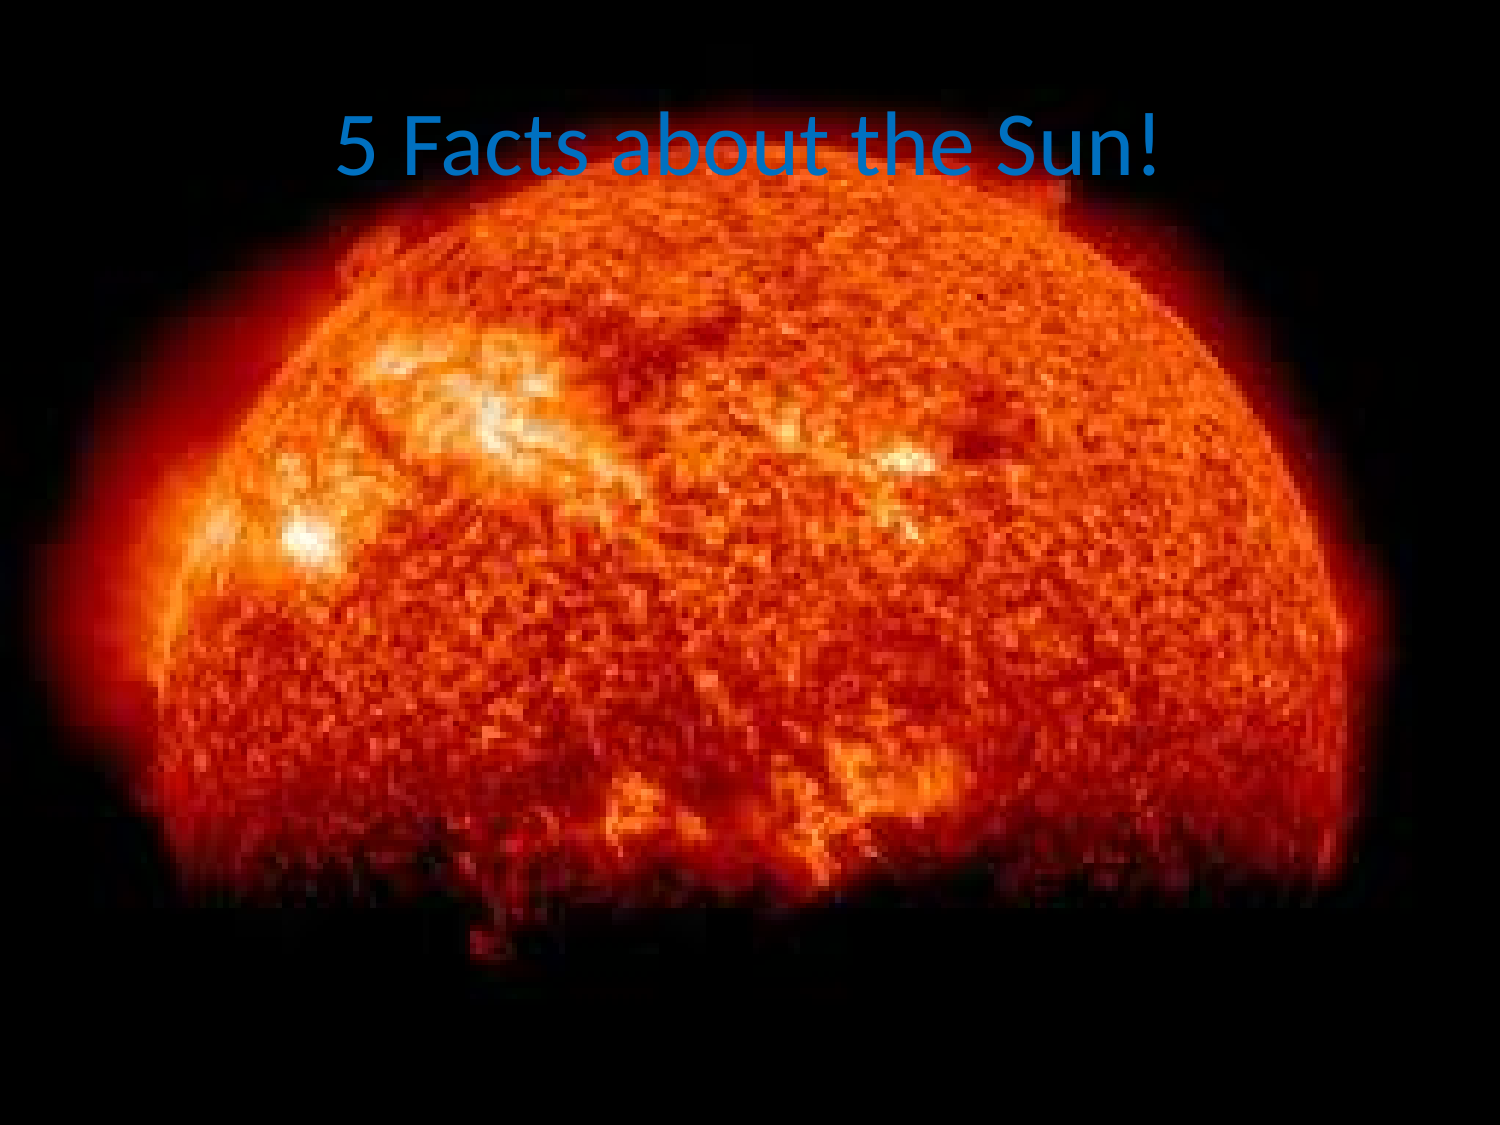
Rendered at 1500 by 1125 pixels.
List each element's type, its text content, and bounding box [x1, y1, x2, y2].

picture [0, 0, 1500, 1125]
title 5 Facts about the Sun! [75, 45, 1425, 233]
